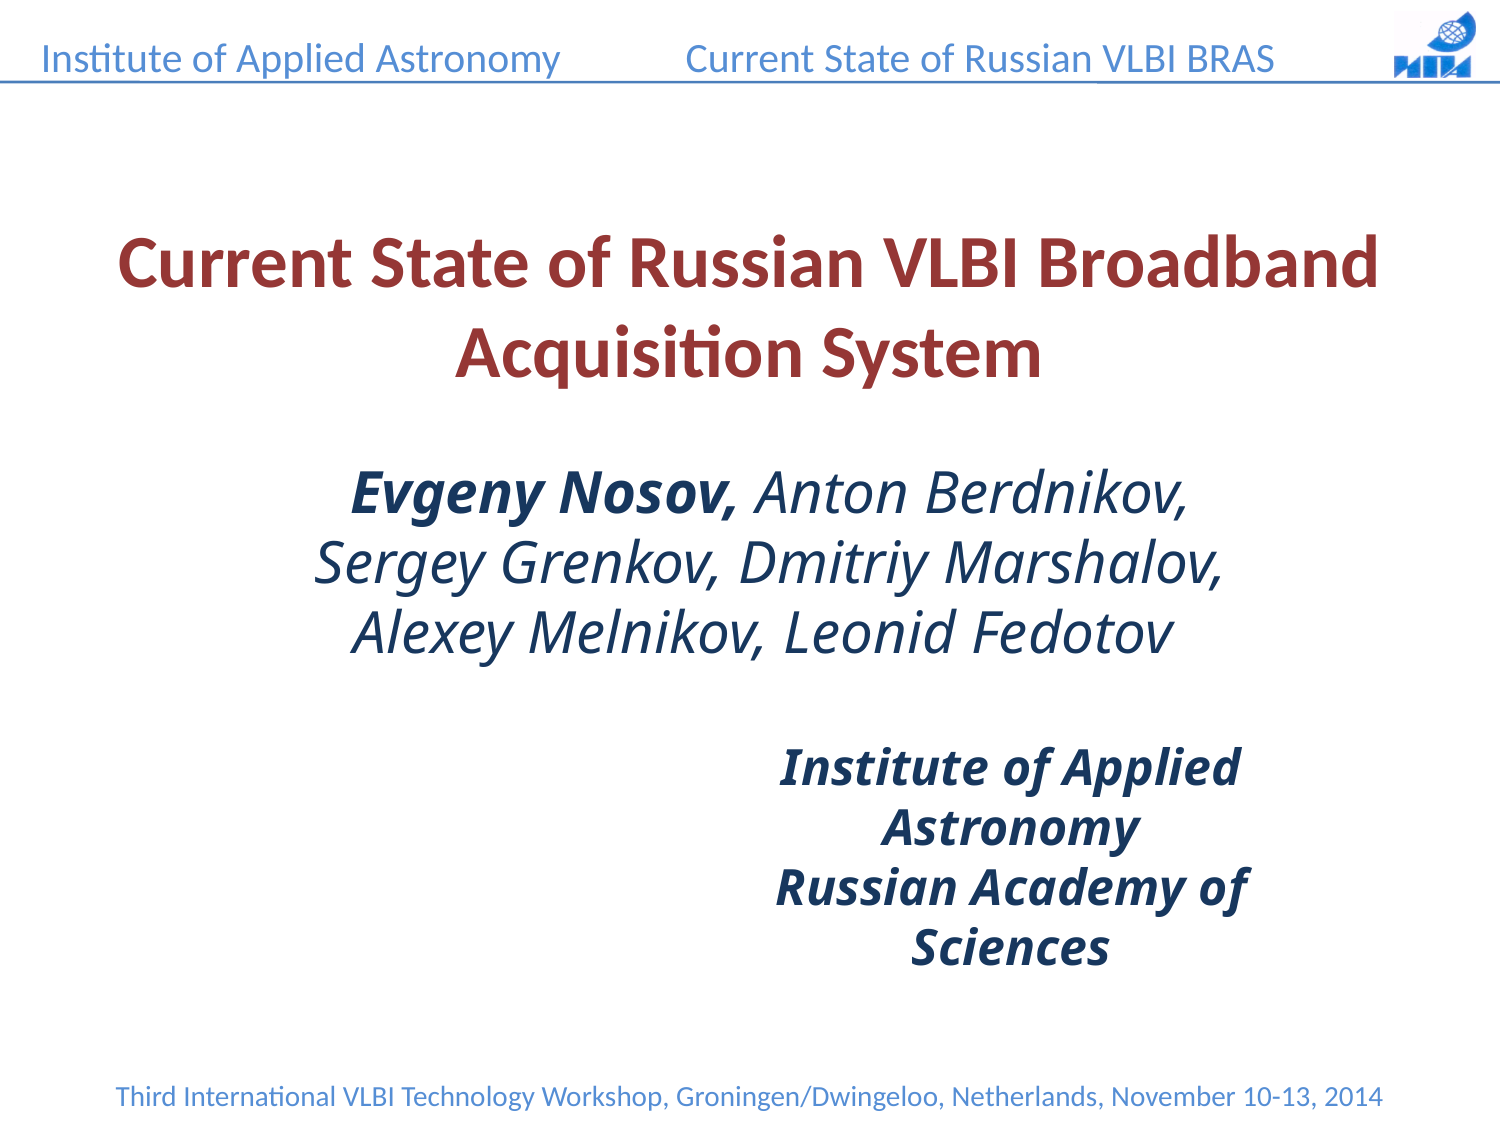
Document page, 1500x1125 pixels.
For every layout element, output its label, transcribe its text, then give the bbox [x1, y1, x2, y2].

text_box Current State of Russian VLBI Broadband Acquisition System [0, 205, 1500, 401]
text_box Evgeny Nosov, Anton Berdnikov, Sergey Grenkov, Dmitriy Marshalov, Alexey Melnikov, Leonid Fedotov [277, 447, 1265, 673]
text_box Institute of Applied Astronomy Russian Academy of Sciences [655, 727, 1368, 983]
picture [1394, 11, 1476, 78]
